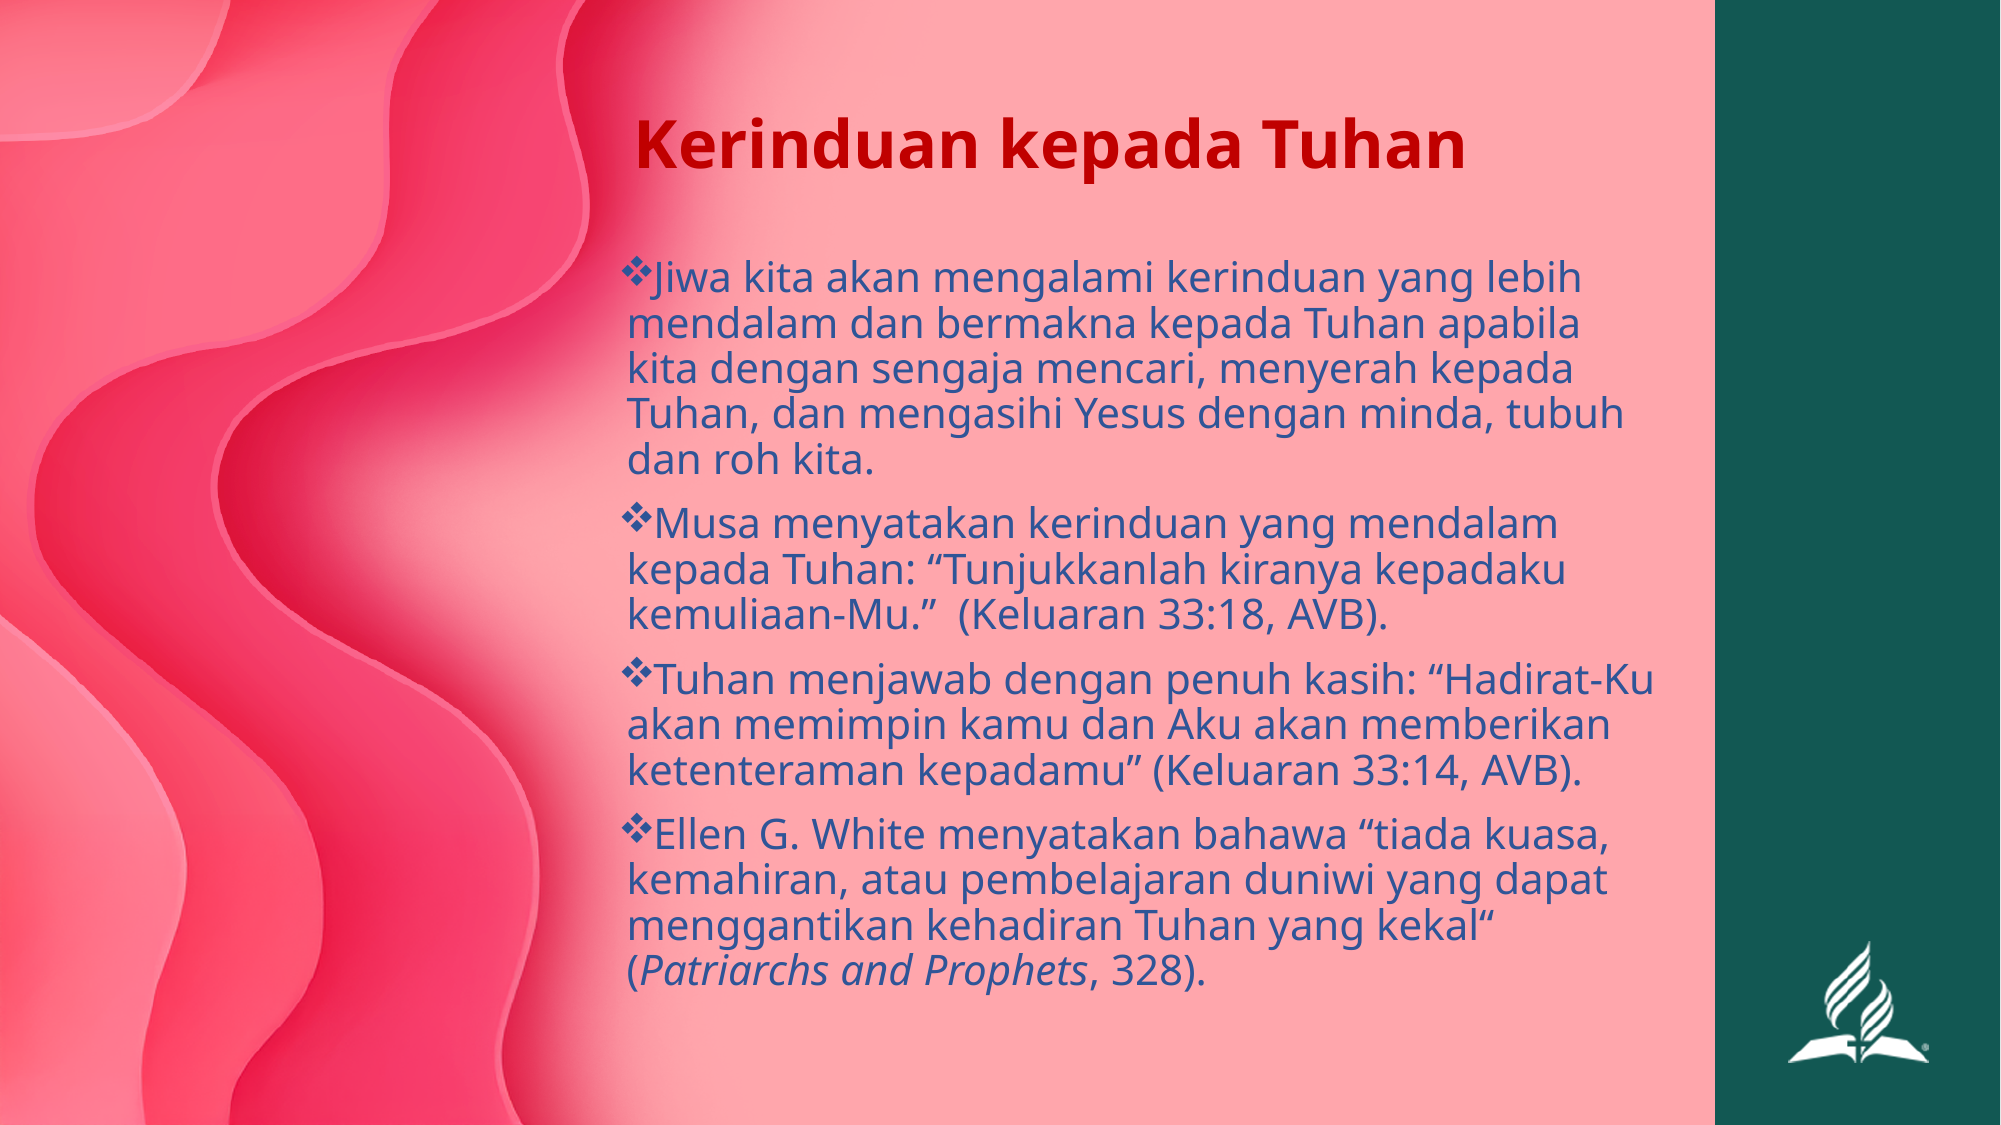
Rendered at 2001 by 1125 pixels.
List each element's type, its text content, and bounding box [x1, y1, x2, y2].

picture [0, 0, 2001, 1125]
title Kerinduan kepada Tuhan [603, 23, 1500, 188]
list Jiwa kita akan mengalami kerinduan yang lebih mendalam dan bermakna kepada Tuhan apabila kita dengan sengaja mencari, menyerah kepada Tuhan, dan mengasihi Yesus dengan minda, tubuh dan roh kita. Musa menyatakan kerinduan yang mendalam kepada Tuhan: “Tunjukkanlah kiranya kepadaku kemuliaan-Mu.” (Keluaran 33:18, AVB). Tuhan menjawab dengan penuh kasih: “Hadirat-Ku akan memimpin kamu dan Aku akan memberikan ketenteraman kepadamu” (Keluaran 33:14, AVB). Ellen G. White menyatakan bahawa “tiada kuasa, kemahiran, atau pembelajaran duniwi yang dapat menggantikan kehadiran Tuhan yang kekal“ (Patriarchs and Prophets, 328). [603, 188, 1678, 1033]
